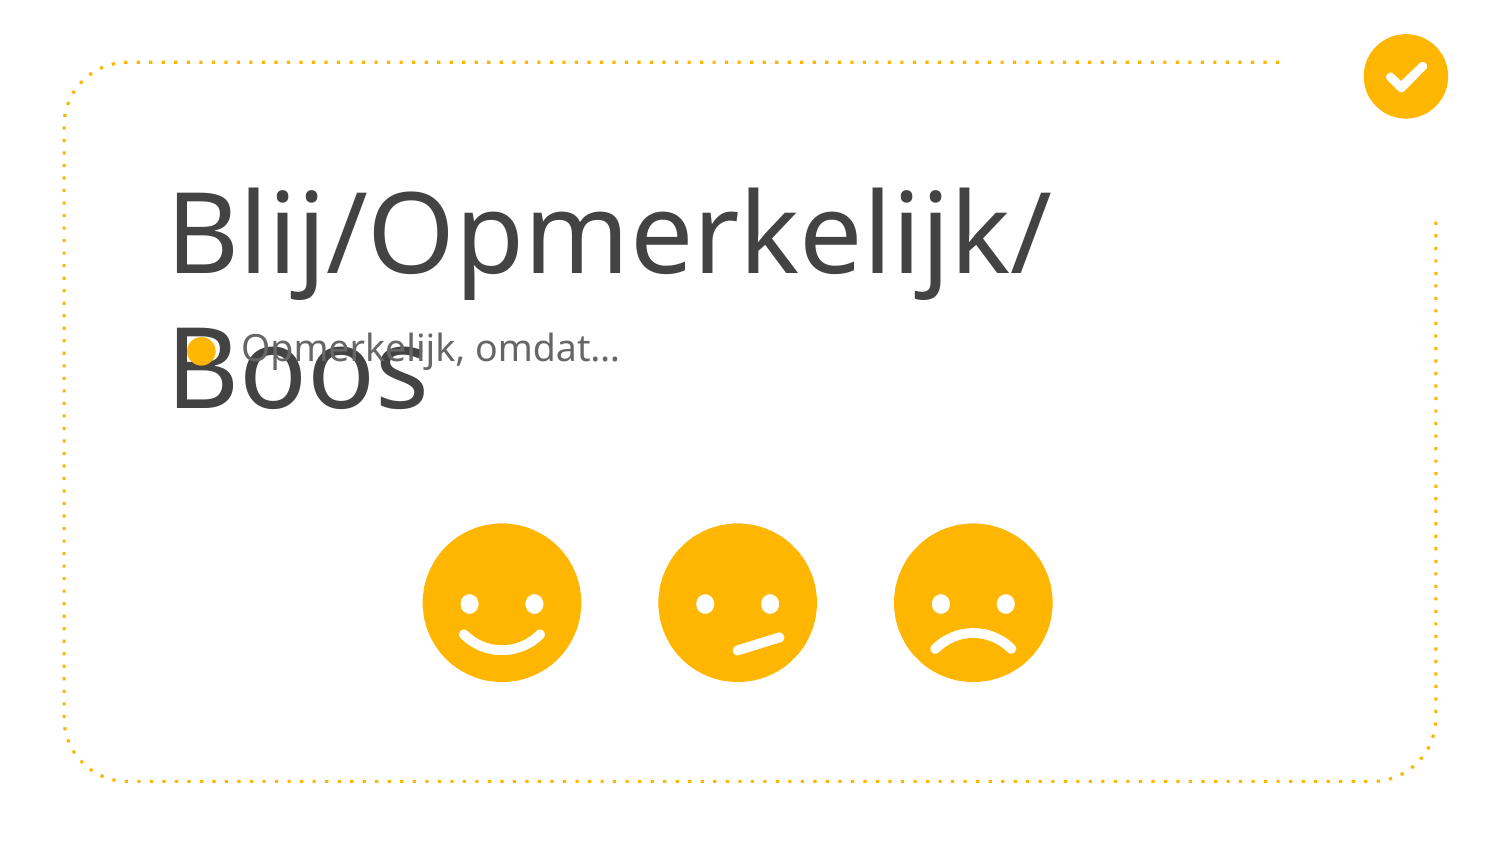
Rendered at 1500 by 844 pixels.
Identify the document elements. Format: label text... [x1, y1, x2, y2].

text_box [1363, 34, 1449, 119]
text_box [422, 523, 582, 683]
title Blij/Opmerkelijk/Boos [151, 146, 1325, 287]
text_box [658, 523, 817, 683]
text_box [894, 523, 1053, 683]
list Opmerkelijk, omdat… [151, 309, 1278, 698]
